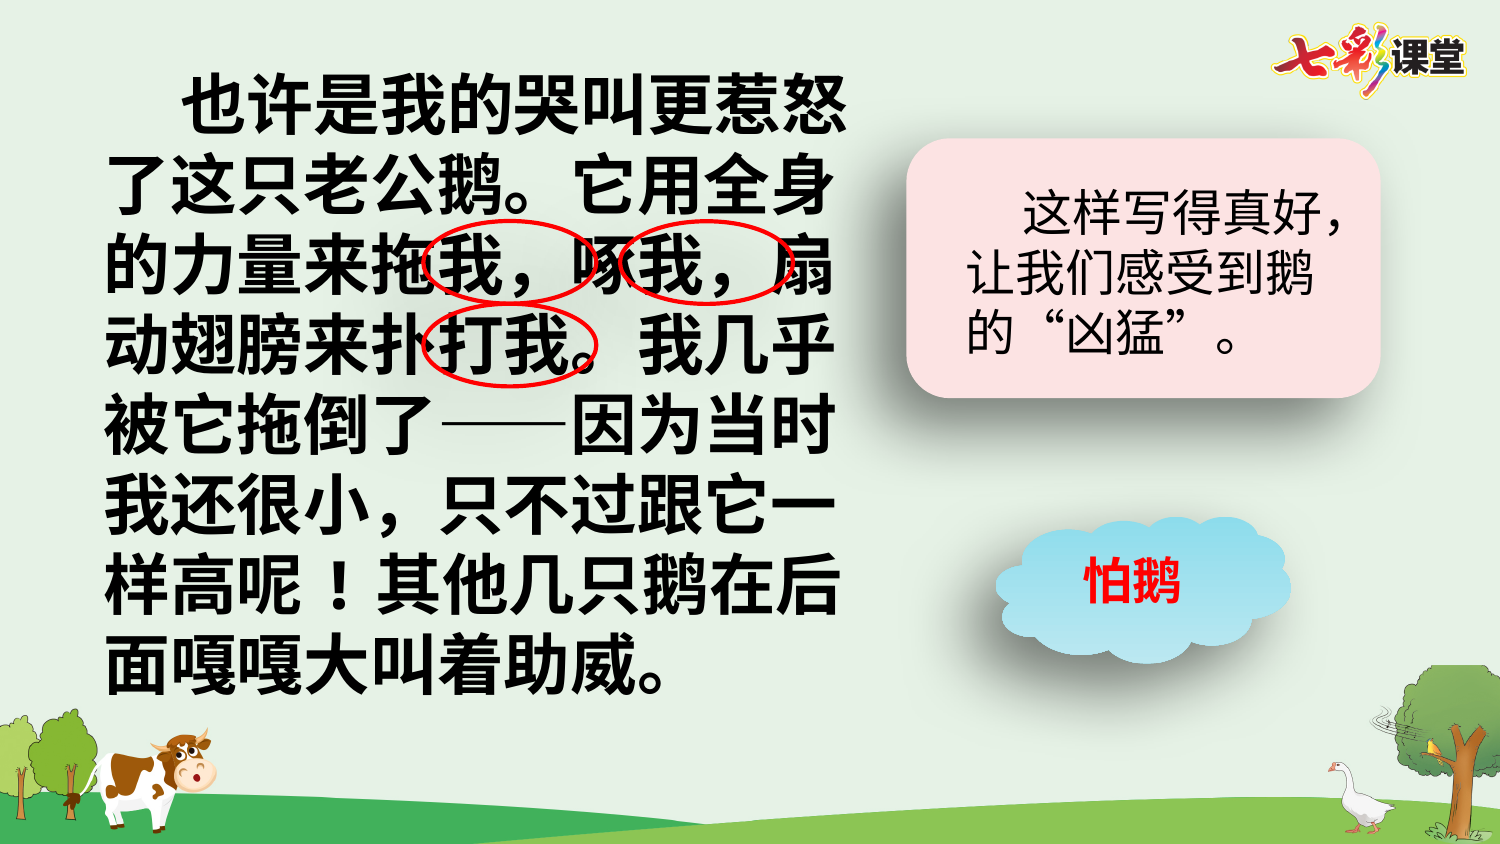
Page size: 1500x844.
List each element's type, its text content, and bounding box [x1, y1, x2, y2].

picture [0, 0, 1500, 844]
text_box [906, 138, 1381, 399]
text_box [423, 220, 575, 290]
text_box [995, 516, 1292, 664]
text_box [620, 221, 794, 304]
text_box [423, 303, 597, 387]
text_box 也许是我的哭叫更惹怒了这只老公鹅。它用全身的力量来拖我，啄我，扇动翅膀来扑打我。我几乎被它拖倒了——因为当时我还很小，只不过跟它一样高呢!其他几只鹅在后面嘎嘎大叫着助威。 [88, 55, 880, 711]
